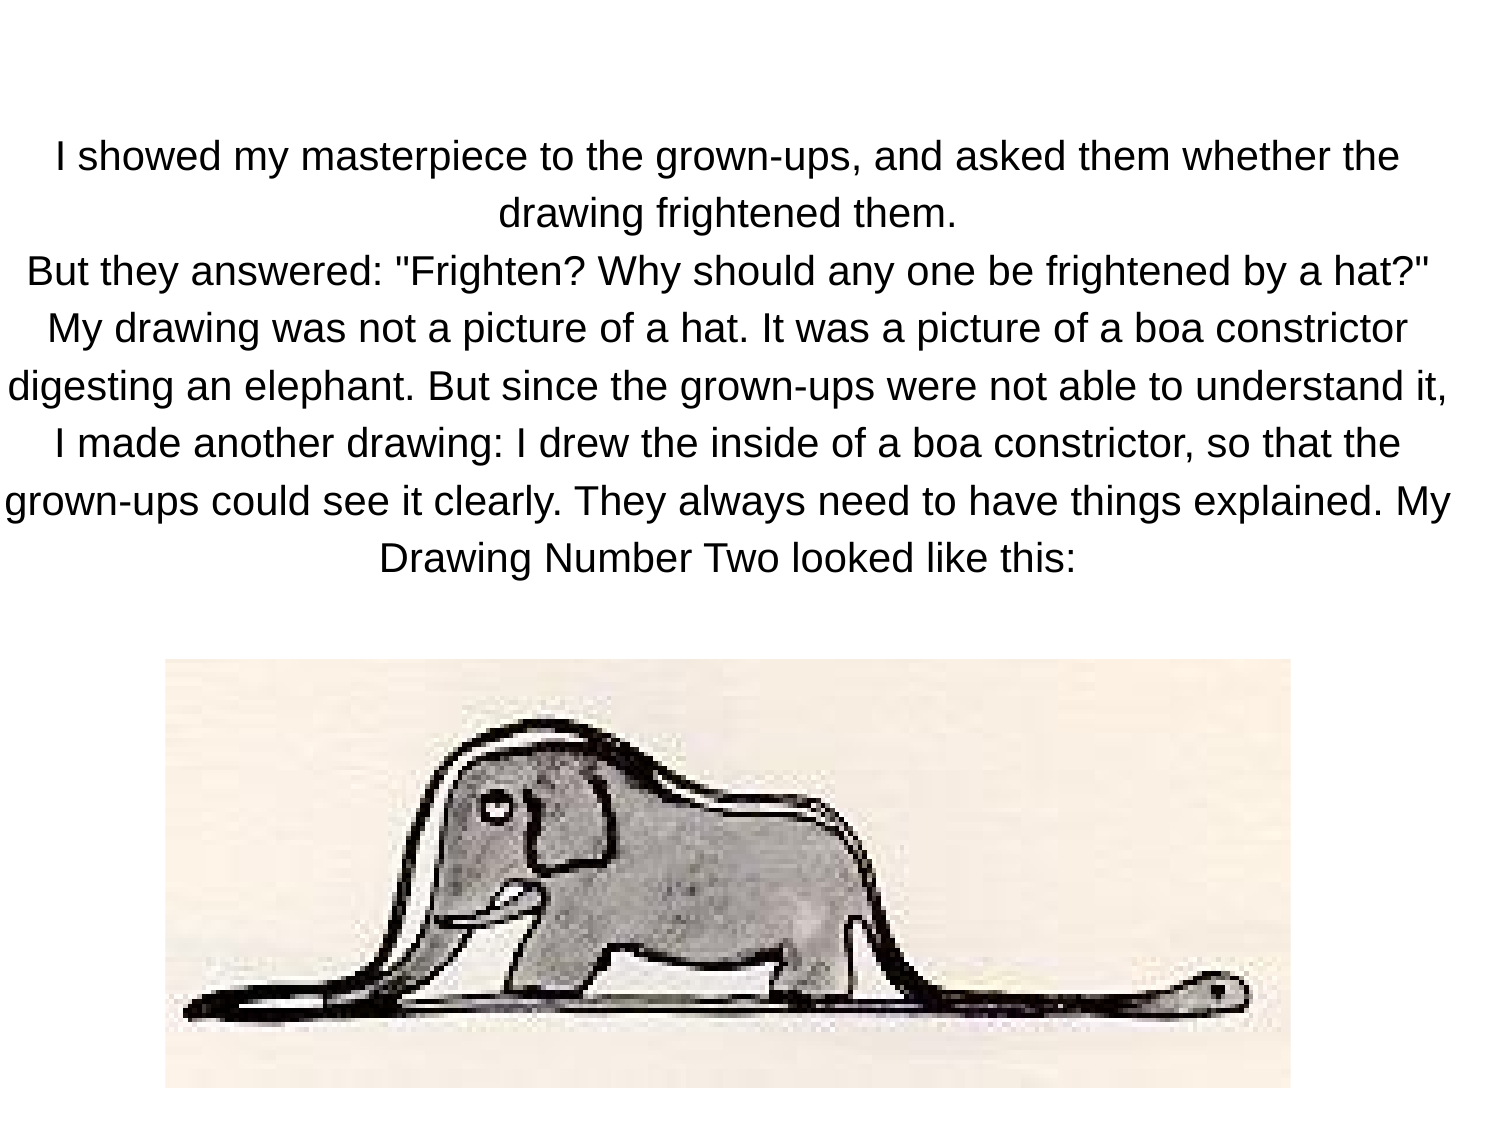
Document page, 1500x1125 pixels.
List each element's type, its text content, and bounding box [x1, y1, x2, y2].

text_box I showed my masterpiece to the grown-ups, and asked them whether the drawing frightened them. But they answered: "Frighten? Why should any one be frightened by a hat?" My drawing was not a picture of a hat. It was a picture of a boa constrictor digesting an elephant. But since the grown-ups were not able to understand it, I made another drawing: I drew the inside of a boa constrictor, so that the grown-ups could see it clearly. They always need to have things explained. My Drawing Number Two looked like this: [0, 106, 1471, 597]
text_box [165, 1000, 1291, 1088]
text_box [15, 756, 1479, 1000]
text_box [165, 659, 1291, 756]
